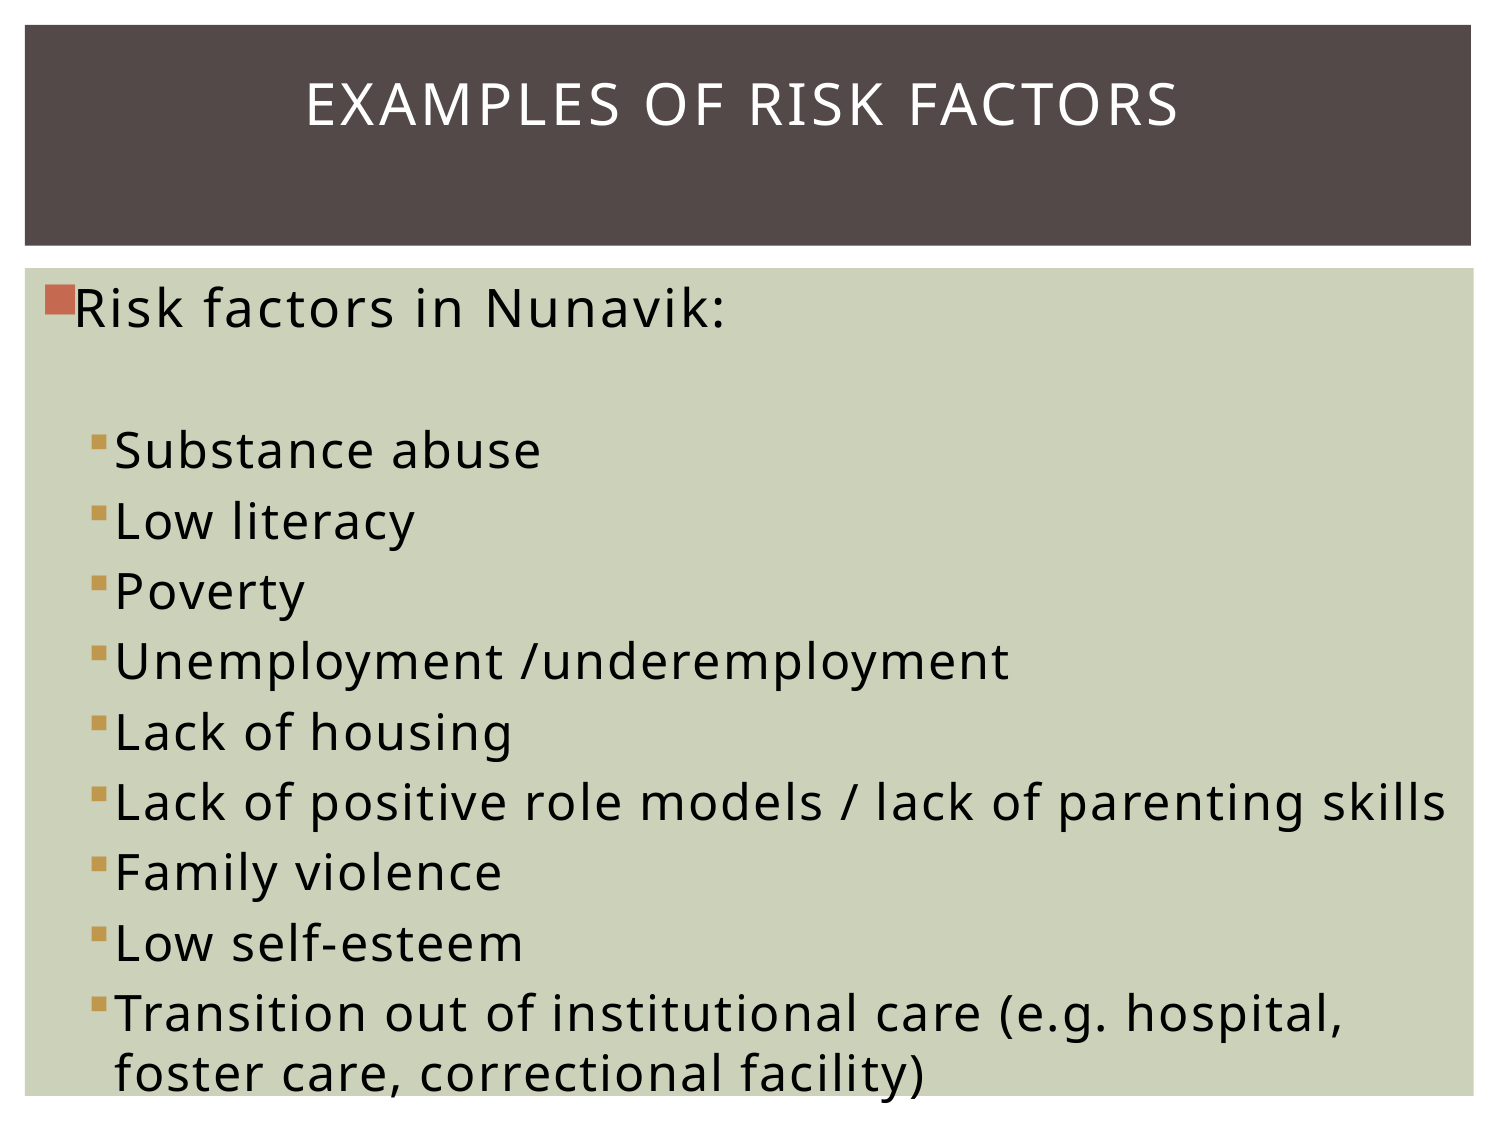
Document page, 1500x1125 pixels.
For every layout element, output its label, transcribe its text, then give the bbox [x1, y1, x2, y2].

list Risk factors in Nunavik: Substance abuse Low literacy Poverty Unemployment /underemployment Lack of housing Lack of positive role models / lack of parenting skills Family violence Low self-esteem Transition out of institutional care (e.g. hospital, foster care, correctional facility) [17, 267, 1471, 1125]
title Examples of risk factors [17, 30, 1471, 244]
